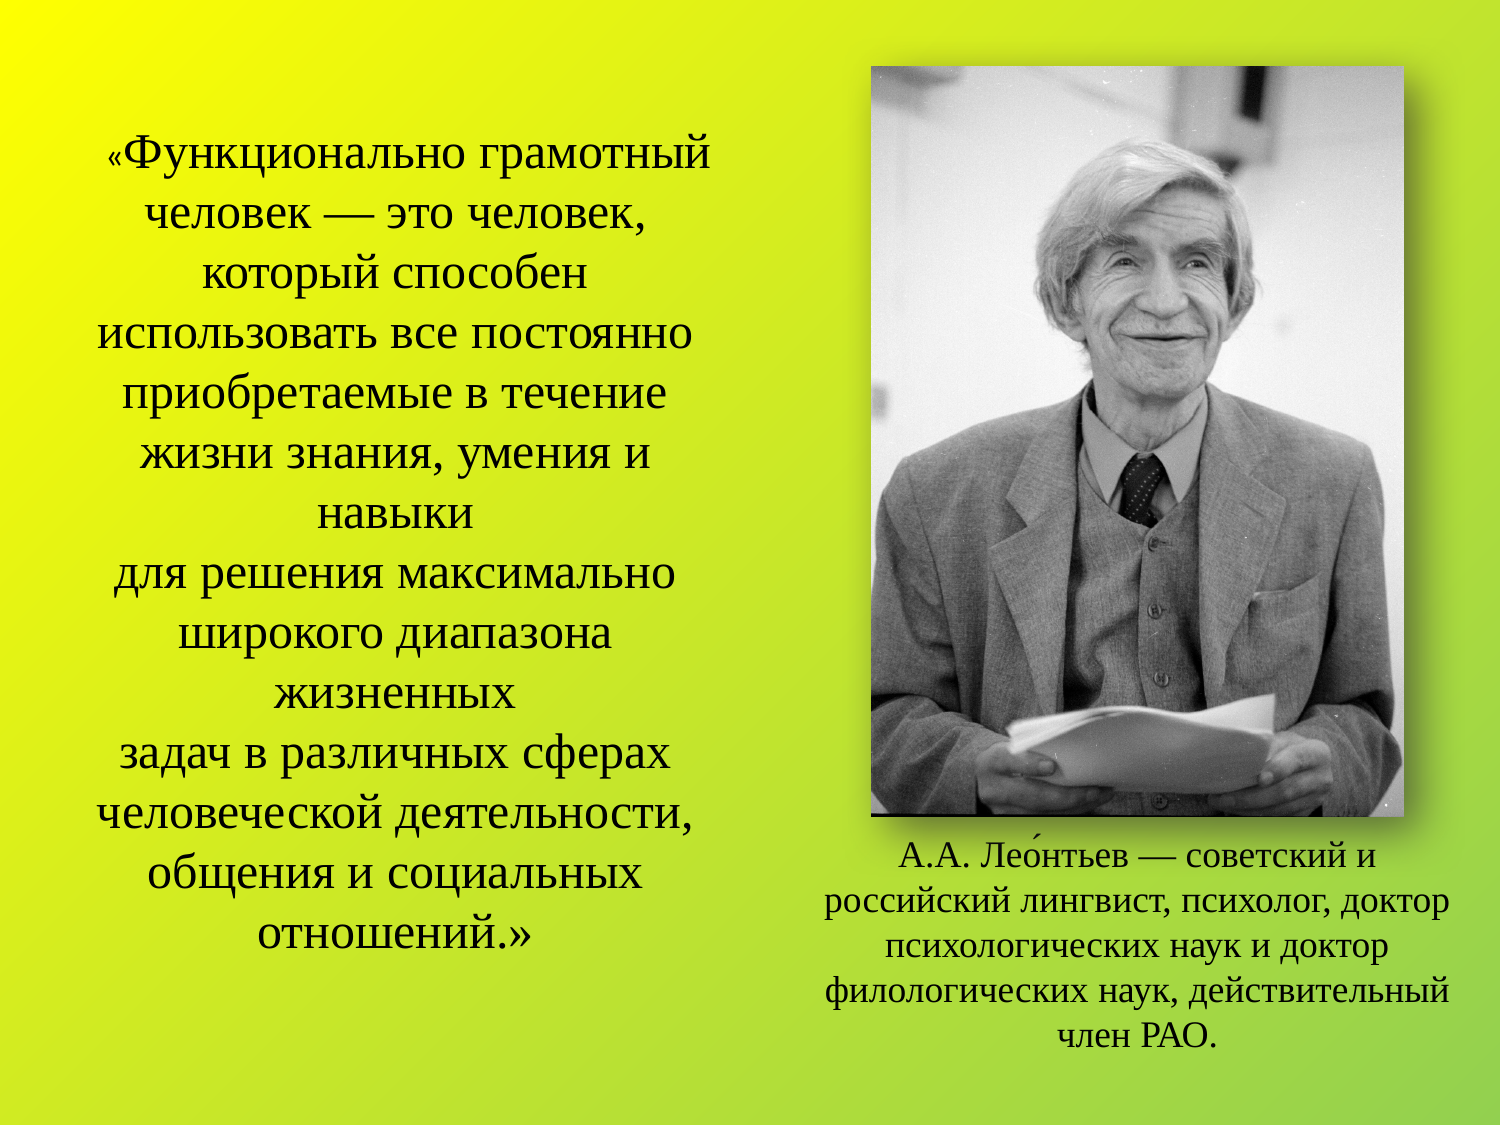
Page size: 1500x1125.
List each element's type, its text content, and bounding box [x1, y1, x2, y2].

picture [871, 65, 1404, 817]
text_box А.А. Лео́нтьев — советский и российский лингвист, психолог, доктор психологических наук и доктор филологических наук, действительный член РАО. [797, 822, 1478, 1062]
text_box «Функционально грамотный человек — это человек, который способен использовать все постоянно приобретаемые в течение жизни знания, умения и навыки для решения максимально широкого диапазона жизненных задач в различных сферах человеческой деятельности, общения и социальных отношений.» [41, 66, 750, 967]
